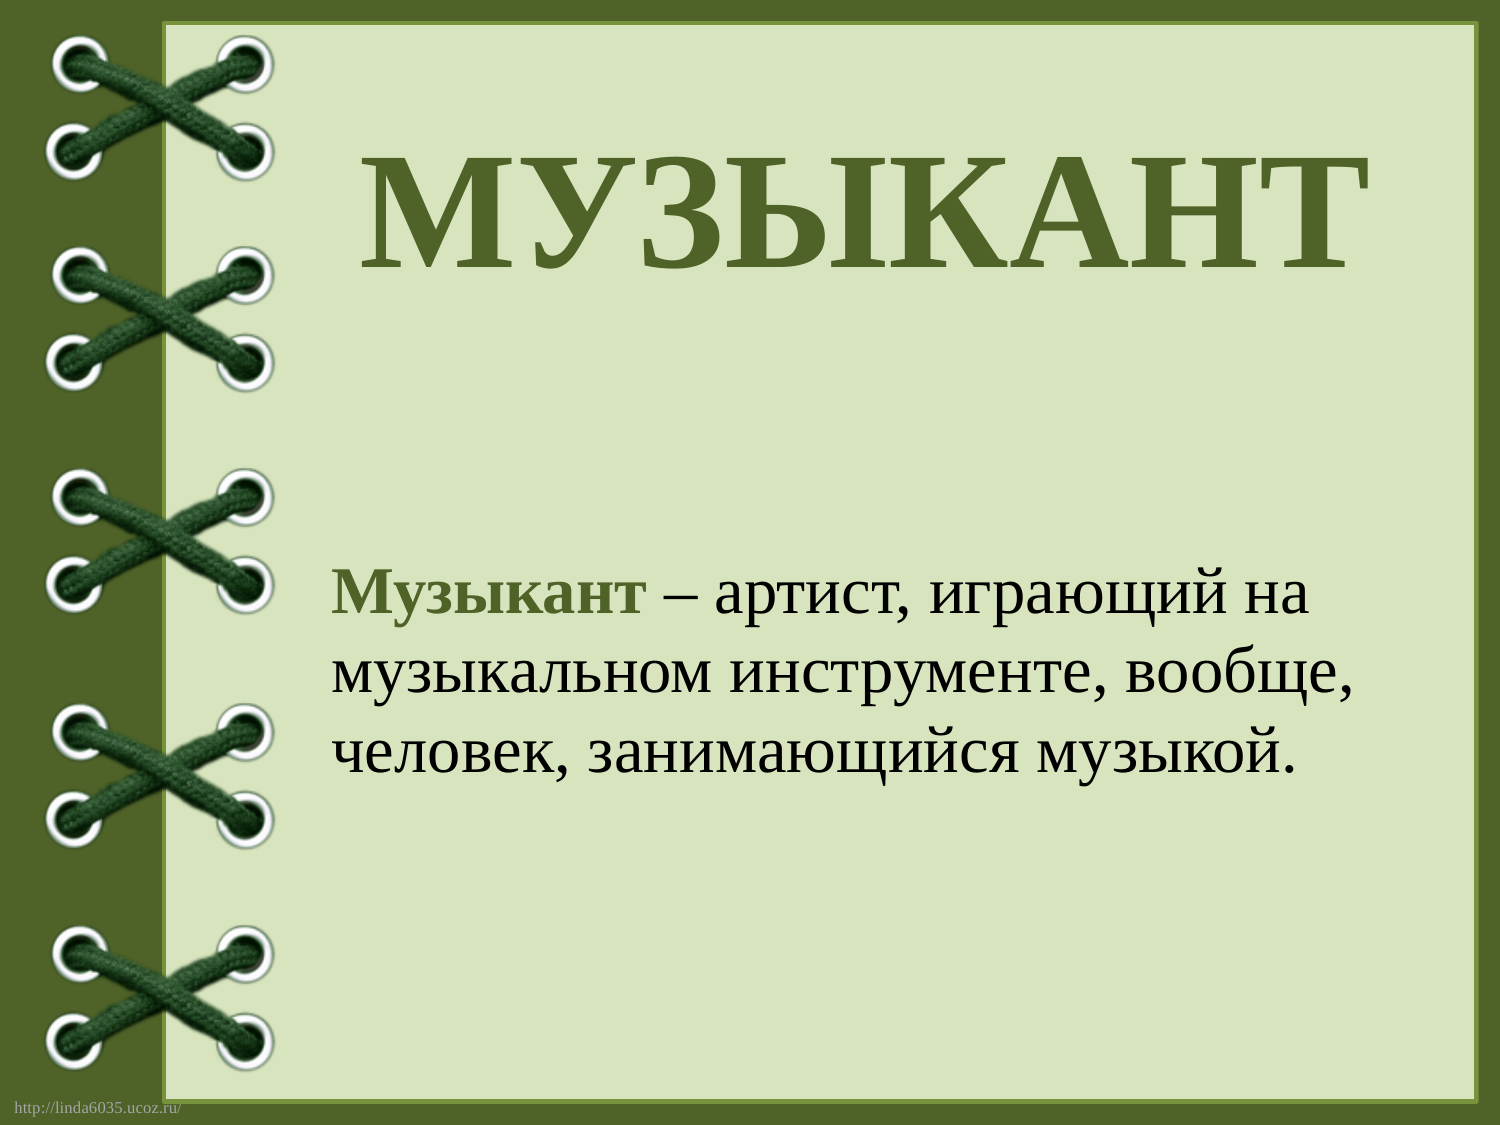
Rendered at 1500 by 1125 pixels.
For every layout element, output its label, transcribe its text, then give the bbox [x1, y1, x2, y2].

picture [35, 691, 286, 866]
text_box МУЗЫКАНТ [304, 93, 1427, 309]
picture [35, 913, 286, 1088]
picture [35, 456, 286, 631]
text_box Музыкант – артист, играющий на музыкальном инструменте, вообще, человек, занимающийся музыкой. [316, 538, 1418, 794]
picture [35, 23, 286, 198]
picture [35, 234, 286, 409]
